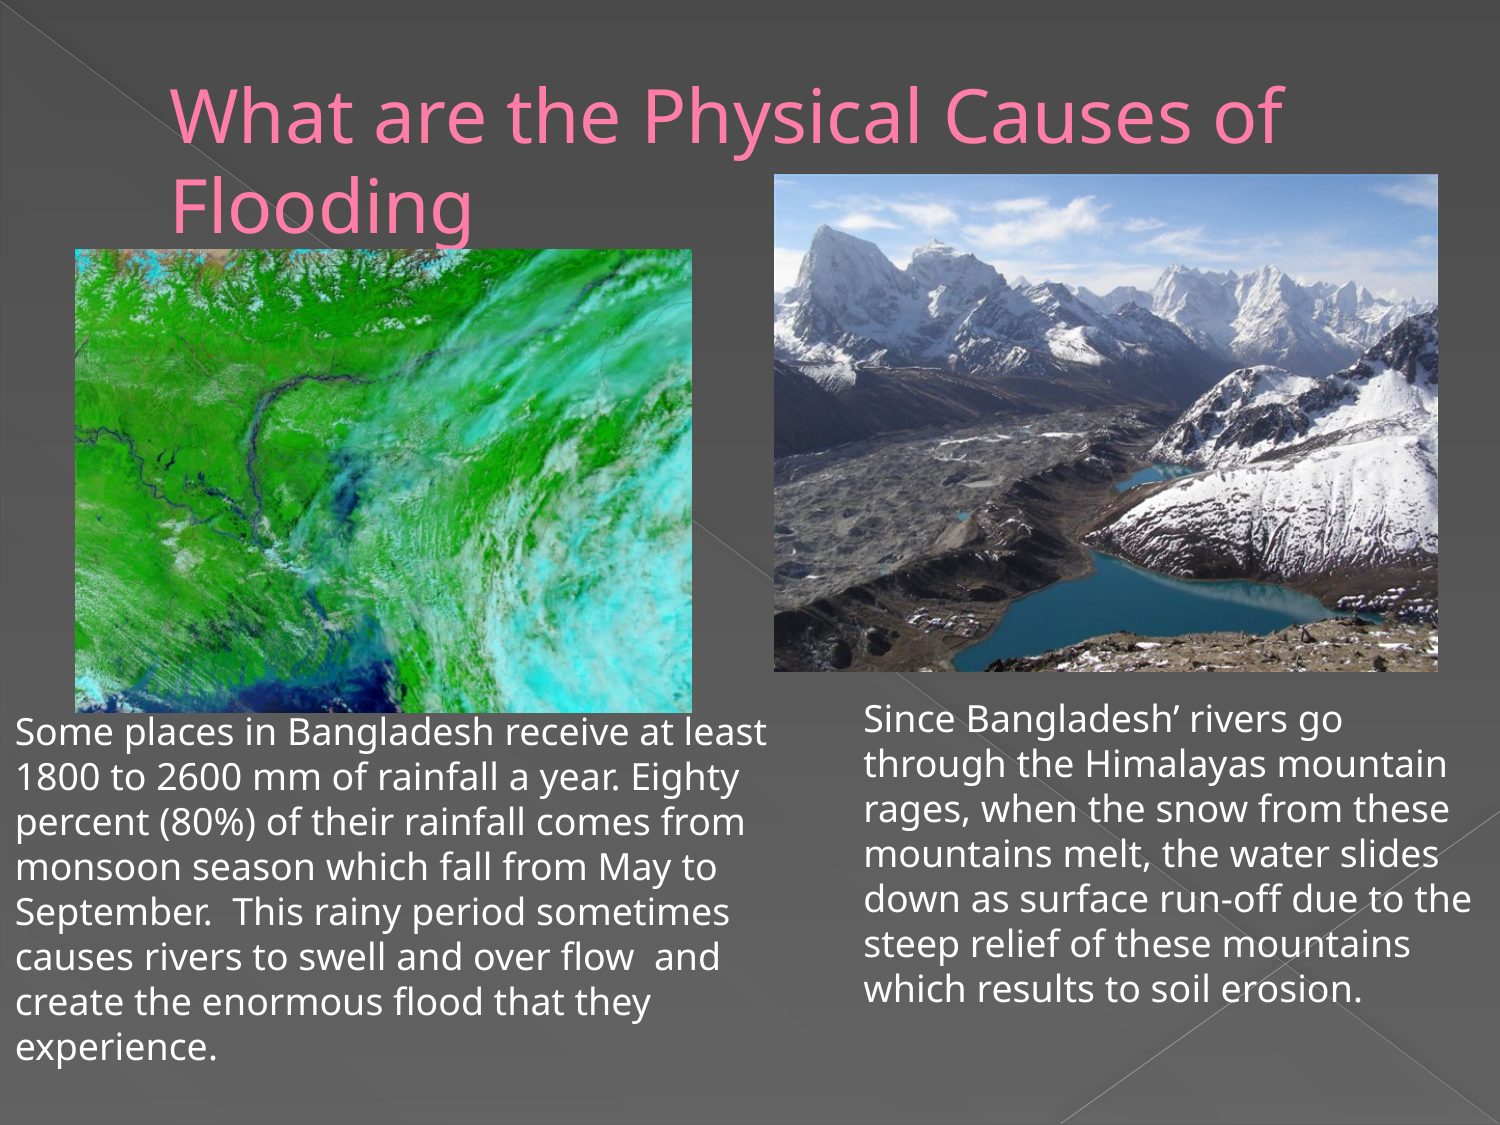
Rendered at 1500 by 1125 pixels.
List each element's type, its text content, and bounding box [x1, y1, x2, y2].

title What are the Physical Causes of Flooding [75, 43, 1425, 274]
picture [774, 174, 1438, 673]
text_box Some places in Bangladesh receive at least 1800 to 2600 mm of rainfall a year. Eighty percent (80%) of their rainfall comes from monsoon season which fall from May to September. This rainy period sometimes causes rivers to swell and over flow and create the enormous flood that they experience. [0, 700, 850, 1076]
list Since Bangladesh’ rivers go through the Himalayas mountain rages, when the snow from these mountains melt, the water slides down as surface run-off due to the steep relief of these mountains which results to soil erosion. [774, 687, 1500, 1025]
picture [74, 249, 692, 713]
